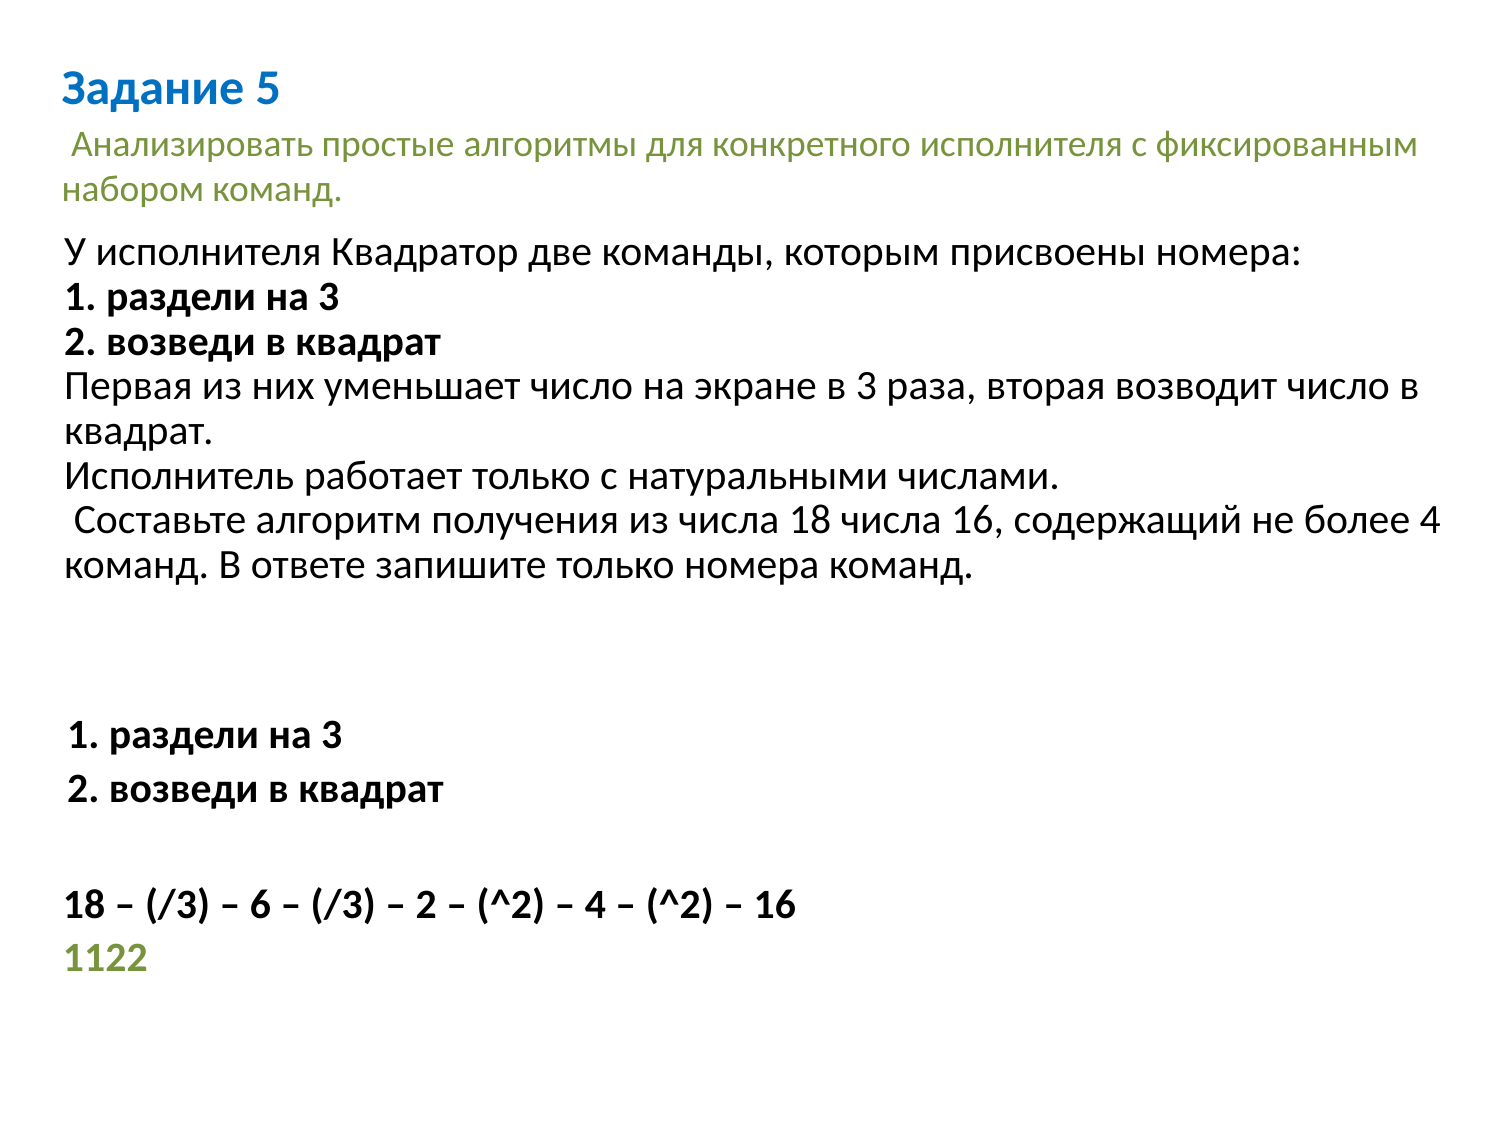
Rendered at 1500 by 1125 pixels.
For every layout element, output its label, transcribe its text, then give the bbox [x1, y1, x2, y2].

table_header У исполнителя Квадратор две команды, которым присвоены номера: 1. раздели на 3 2. возведи в квадрат Первая из них уменьшает число на экране в 3 раза, вторая возводит число в квадрат. Исполнитель работает только с натуральными числами. Составьте алгоритм получения из числа 18 числа 16, содержащий не более 4 команд. В ответе запишите только номера команд. [54, 233, 1476, 659]
text_box Задание 5 Анализировать простые алгоритмы для конкретного исполнителя с фиксированным набором команд. [46, 46, 1442, 217]
text_box 18 – (/3) – 6 – (/3) – 2 – (^2) – 4 – (^2) – 16 1122 [48, 865, 1360, 988]
text_box 1. раздели на 3 2. возведи в квадрат [52, 696, 491, 819]
